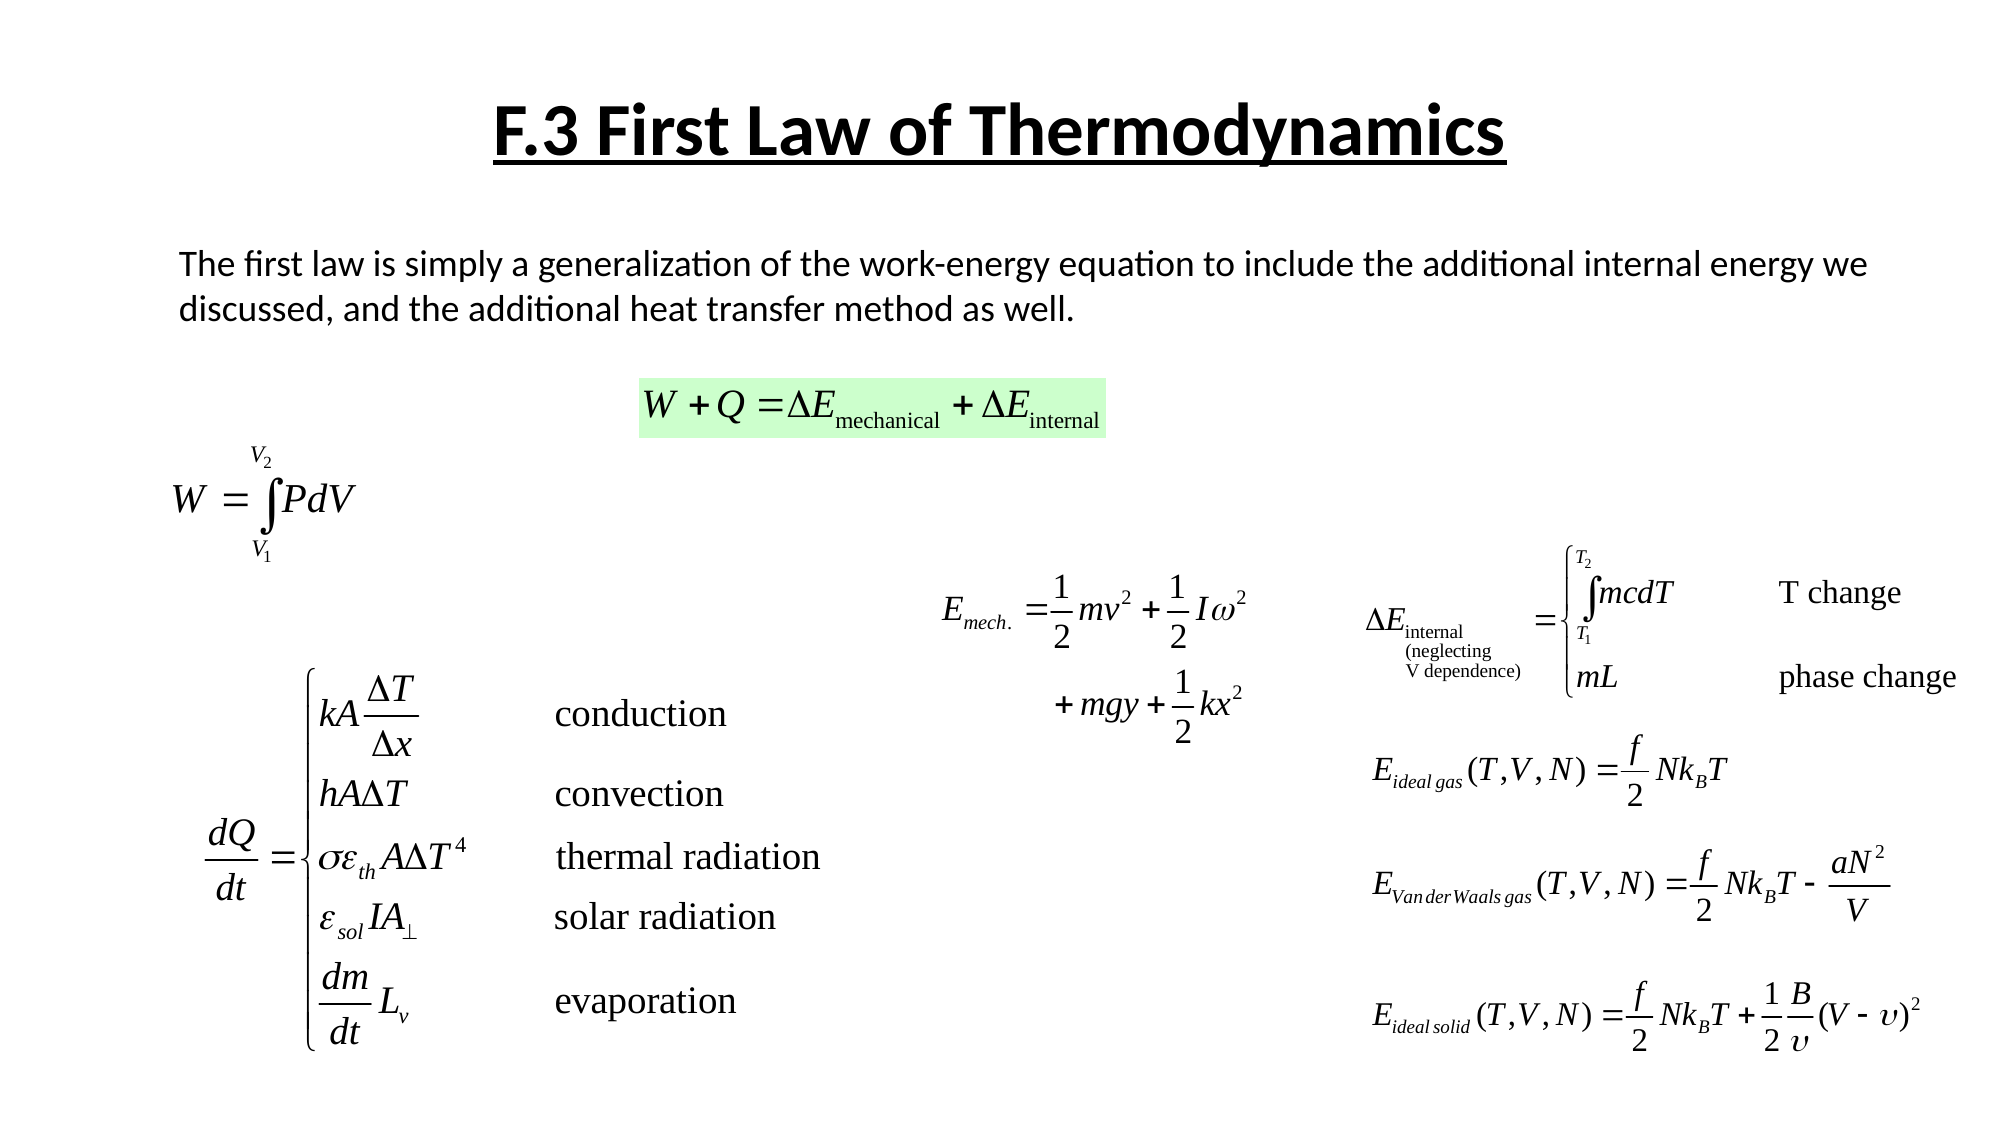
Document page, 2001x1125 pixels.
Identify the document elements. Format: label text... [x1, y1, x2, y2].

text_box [1366, 726, 1736, 814]
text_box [639, 377, 1107, 439]
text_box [198, 661, 828, 1059]
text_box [935, 562, 1252, 752]
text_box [1359, 538, 1965, 706]
text_box The first law is simply a generalization of the work-energy equation to include the additional internal energy we discussed, and the additional heat transfer method as well. [164, 231, 1885, 337]
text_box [1366, 835, 1897, 929]
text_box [1366, 972, 1927, 1059]
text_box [167, 436, 367, 571]
title F.3 First Law of Thermodynamics [249, 83, 1750, 180]
